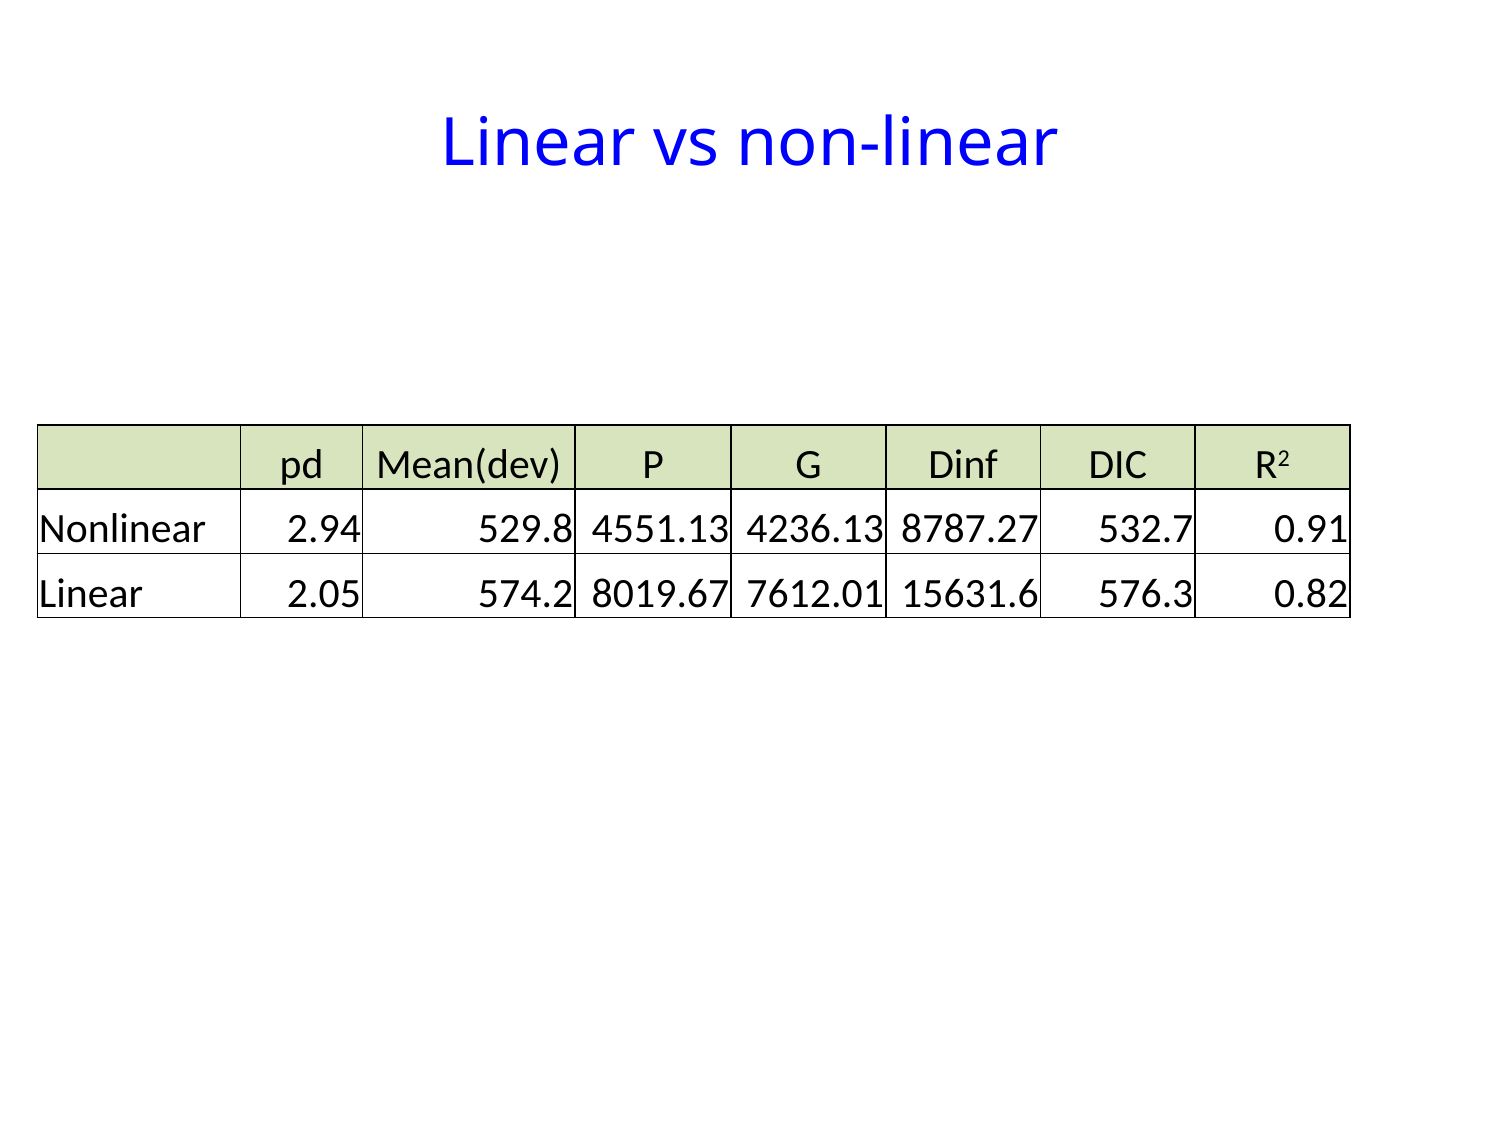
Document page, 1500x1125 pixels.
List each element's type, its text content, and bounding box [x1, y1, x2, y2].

table_cell 4551.13 [576, 490, 730, 553]
table_cell 0.82 [1196, 554, 1349, 617]
table_cell 2.05 [241, 554, 362, 617]
table_header Mean(dev) [363, 426, 574, 488]
table_header P [576, 426, 730, 488]
table_header R2 [1196, 426, 1349, 488]
table_header DIC [1041, 426, 1194, 488]
table_cell 2.94 [241, 490, 362, 553]
table_cell 7612.01 [732, 554, 885, 617]
table_header Dinf [887, 426, 1040, 488]
table_cell 8787.27 [887, 490, 1040, 553]
table_header G [732, 426, 885, 488]
table_cell 574.2 [363, 554, 574, 617]
table_cell 529.8 [363, 490, 574, 553]
table_header pd [241, 426, 362, 488]
table_cell 8019.67 [576, 554, 730, 617]
table_cell 15631.6 [887, 554, 1040, 617]
table_cell Nonlinear [38, 490, 240, 553]
table_cell 532.7 [1041, 490, 1194, 553]
title Linear vs non-linear [75, 45, 1425, 233]
table_cell 576.3 [1041, 554, 1194, 617]
table_header [38, 426, 240, 488]
table_cell Linear [38, 554, 240, 617]
table_cell 0.91 [1196, 490, 1349, 553]
table_cell 4236.13 [732, 490, 885, 553]
